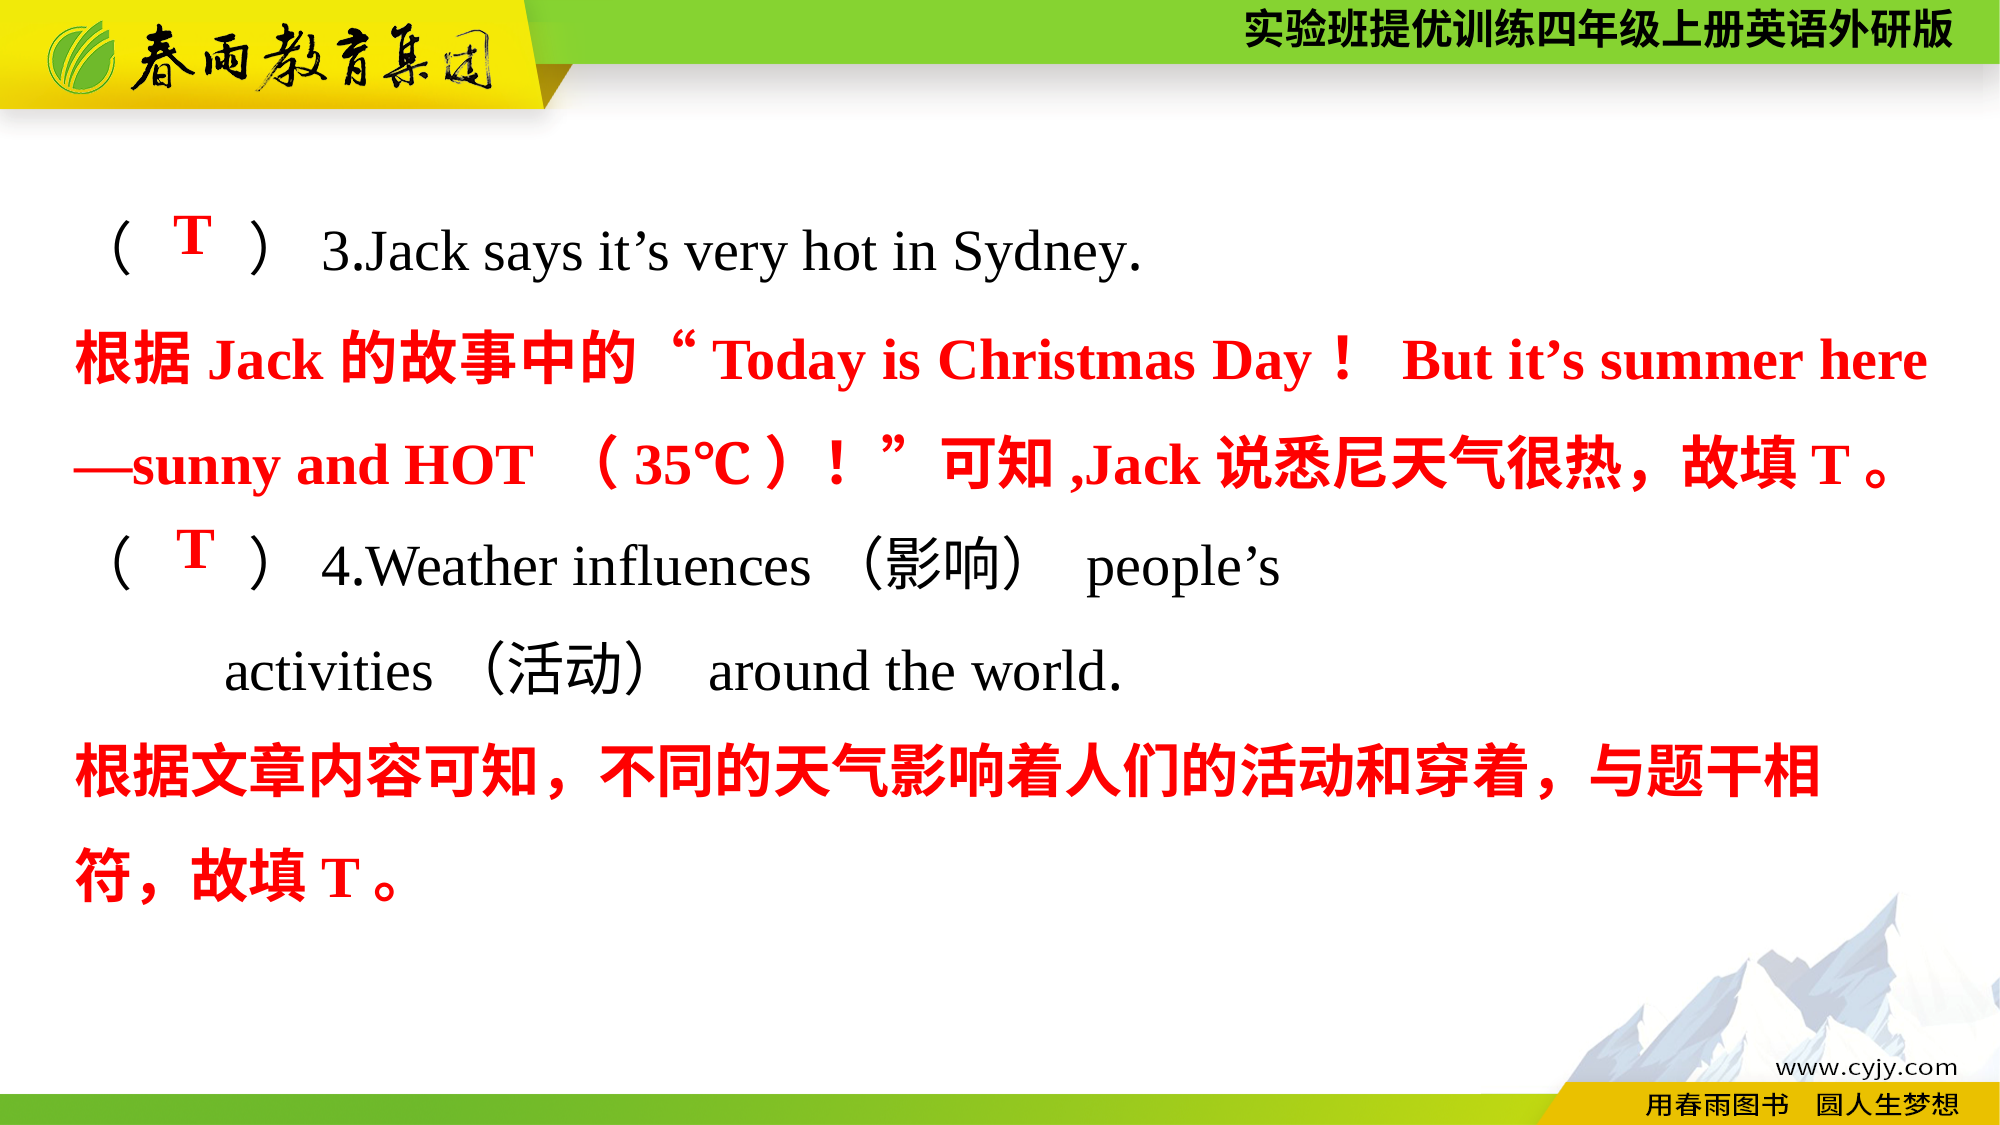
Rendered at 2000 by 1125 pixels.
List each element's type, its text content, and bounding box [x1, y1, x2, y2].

list （ ）3.Jack says it’s very hot in Sydney. （ ）4.Weather influences（影响） people’s activities（活动） around the world. [59, 169, 1944, 278]
text_box 根据Jack的故事中的“Today is Christmas Day！But it’s summer here—sunny and HOT （35℃）！”可知,Jack说悉尼天气很热，故填T。 [59, 278, 1944, 504]
text_box T [158, 188, 228, 274]
text_box T [161, 503, 231, 588]
list （ ）3.Jack says it’s very hot in Sydney. （ ）4.Weather influences（影响） people’s activities（活动） around the world. [59, 504, 1944, 691]
picture [0, 0, 2000, 1125]
text_box 根据文章内容可知，不同的天气影响着人们的活动和穿着，与题干相 符，故填T。 [59, 691, 1944, 917]
